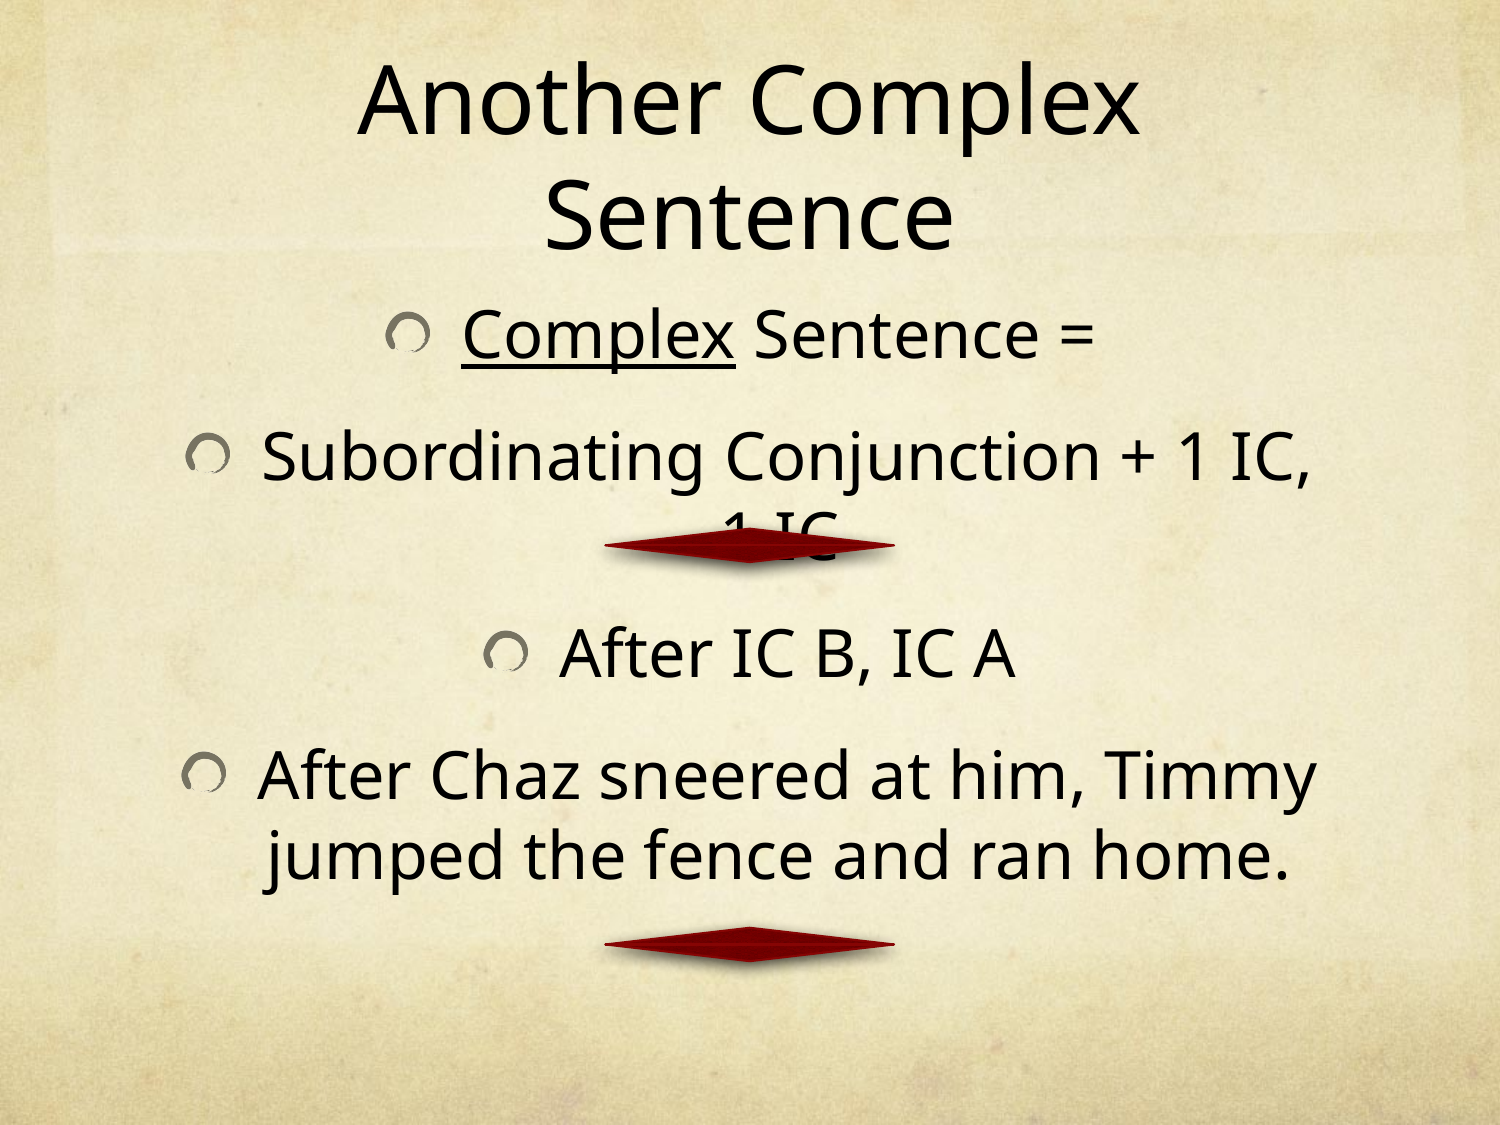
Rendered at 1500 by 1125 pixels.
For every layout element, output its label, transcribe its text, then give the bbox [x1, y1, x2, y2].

text_box [604, 527, 896, 564]
picture [0, 0, 1500, 1125]
text_box [604, 926, 896, 963]
list Complex Sentence = Subordinating Conjunction + 1 IC, 1 IC [150, 284, 1350, 600]
list After IC B, IC A After Chaz sneered at him, Timmy jumped the fence and ran home. [150, 603, 1350, 919]
title Another Complex Sentence [150, 82, 1350, 225]
